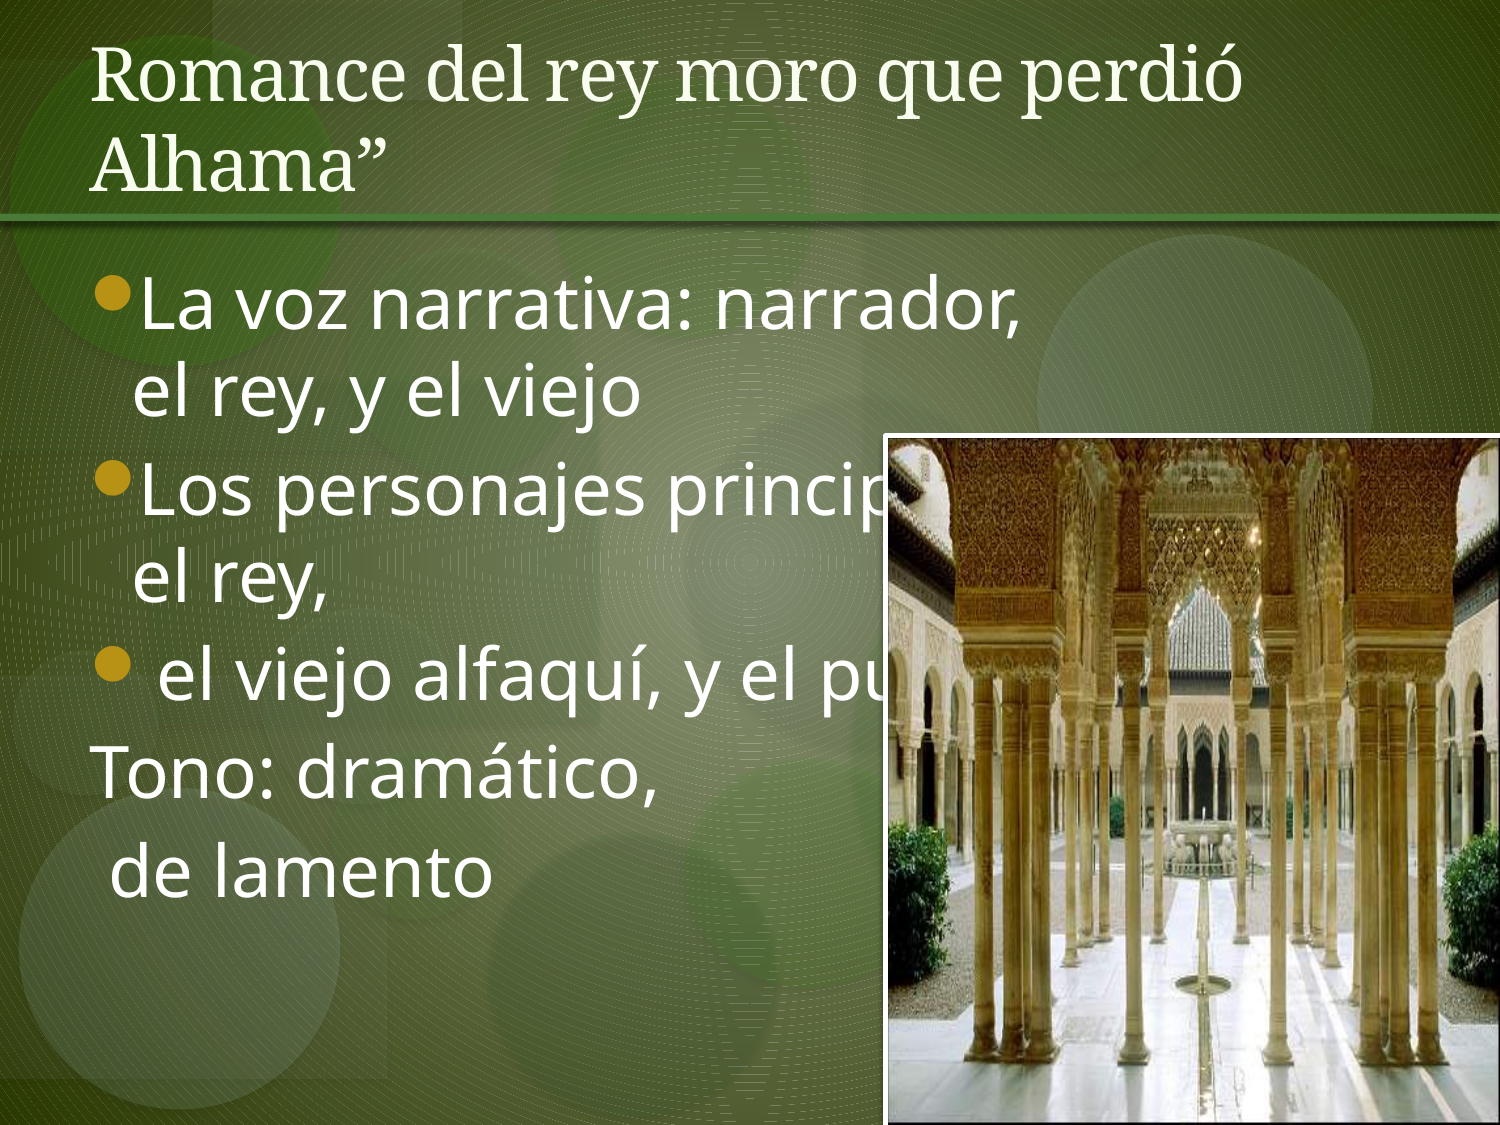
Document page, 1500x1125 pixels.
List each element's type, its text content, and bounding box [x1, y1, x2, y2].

list La voz narrativa: narrador, el rey, y el viejo Los personajes principales: el rey, el viejo alfaquí, y el pueblo Tono: dramático, de lamento [75, 249, 1075, 1000]
title Romance del rey moro que perdió Alhama” [75, 26, 1425, 214]
picture [887, 437, 1500, 1125]
